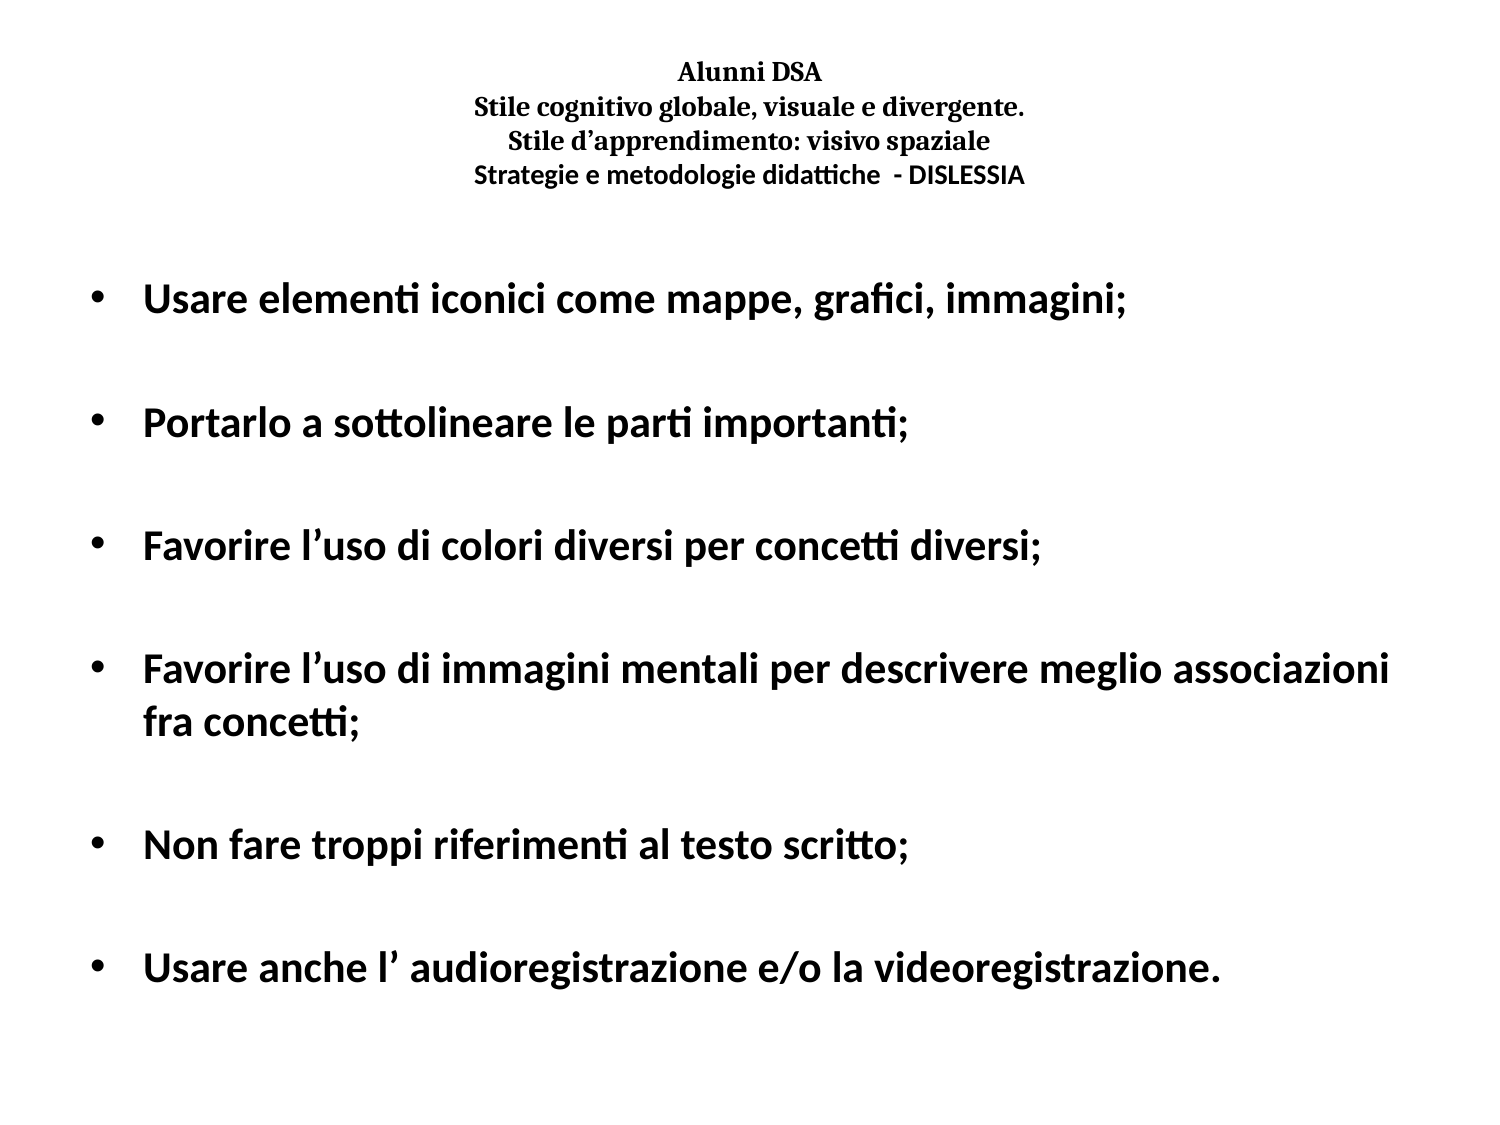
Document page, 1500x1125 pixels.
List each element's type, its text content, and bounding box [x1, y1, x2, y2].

title Alunni DSA Stile cognitivo globale, visuale e divergente. Stile d’apprendimento: visivo spaziale Strategie e metodologie didattiche - DISLESSIA [75, 45, 1425, 233]
list Usare elementi iconici come mappe, grafici, immagini; Portarlo a sottolineare le parti importanti; Favorire l’uso di colori diversi per concetti diversi; Favorire l’uso di immagini mentali per descrivere meglio associazioni fra concetti; Non fare troppi riferimenti al testo scritto; Usare anche l’ audioregistrazione e/o la videoregistrazione. [75, 262, 1425, 1005]
